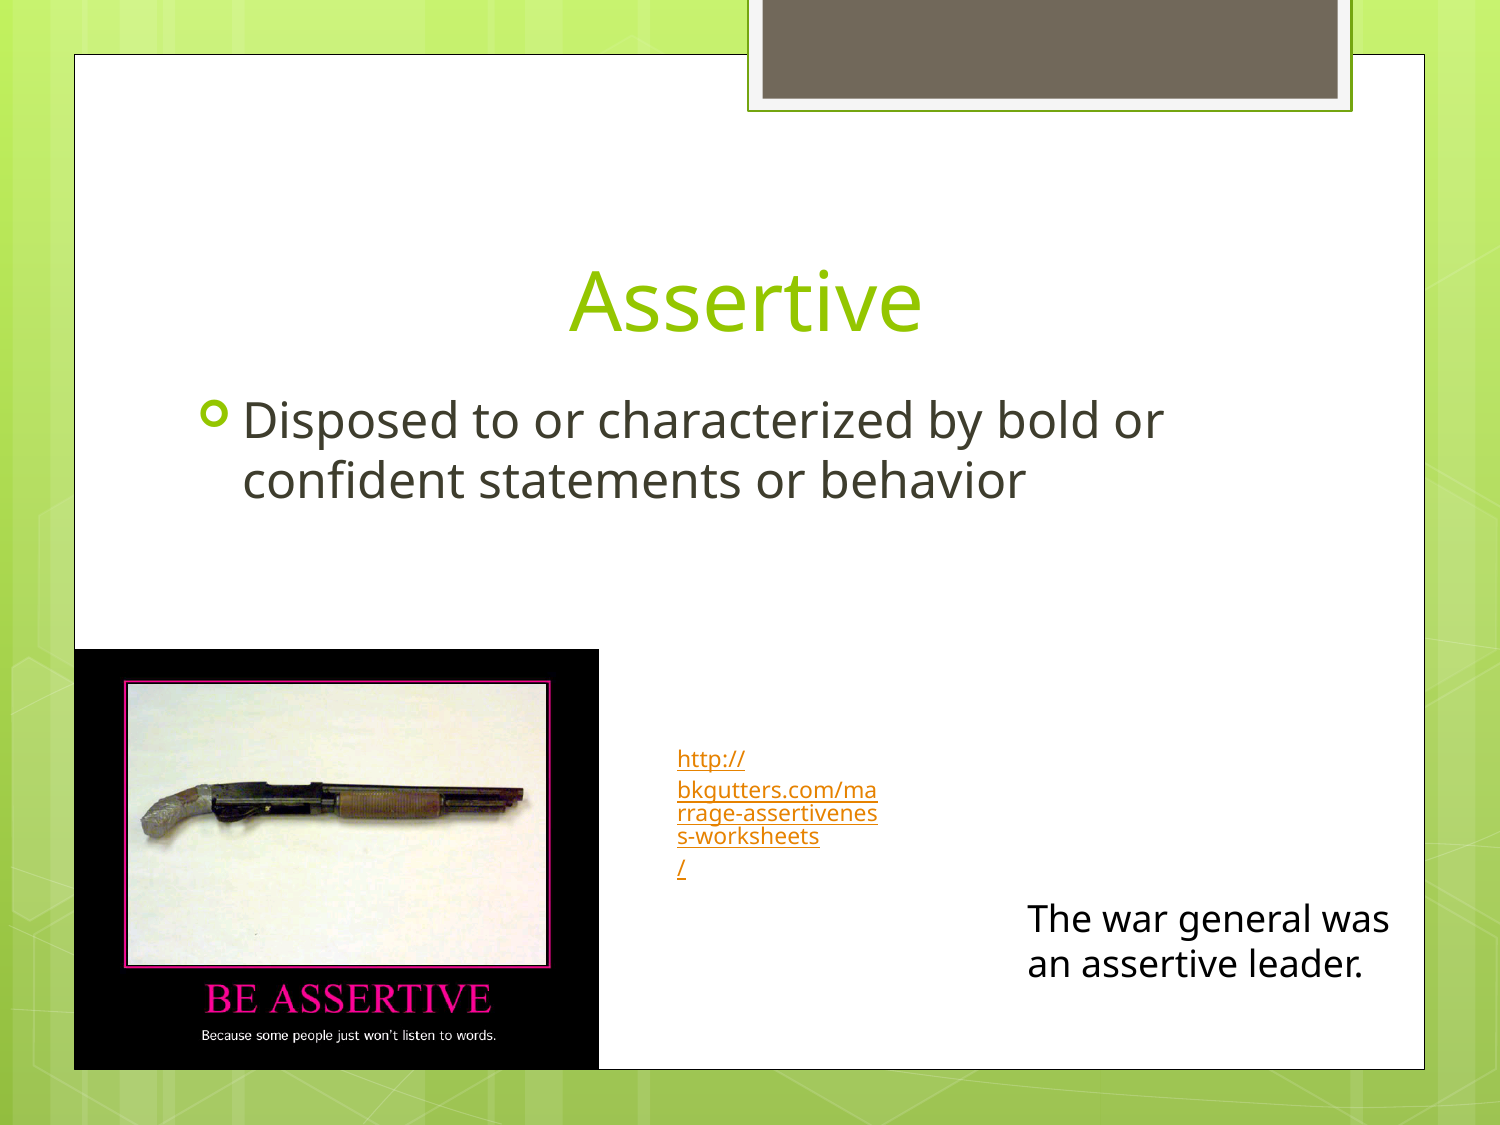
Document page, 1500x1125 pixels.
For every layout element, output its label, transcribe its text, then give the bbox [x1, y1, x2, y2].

text_box The war general was an assertive leader. [1012, 887, 1408, 993]
picture [74, 649, 599, 1069]
text_box http://bkgutters.com/marrage-assertiveness-worksheets/ [662, 737, 900, 874]
title Assertive [171, 168, 1324, 357]
list Disposed to or characterized by bold or confident statements or behavior [171, 381, 1283, 538]
